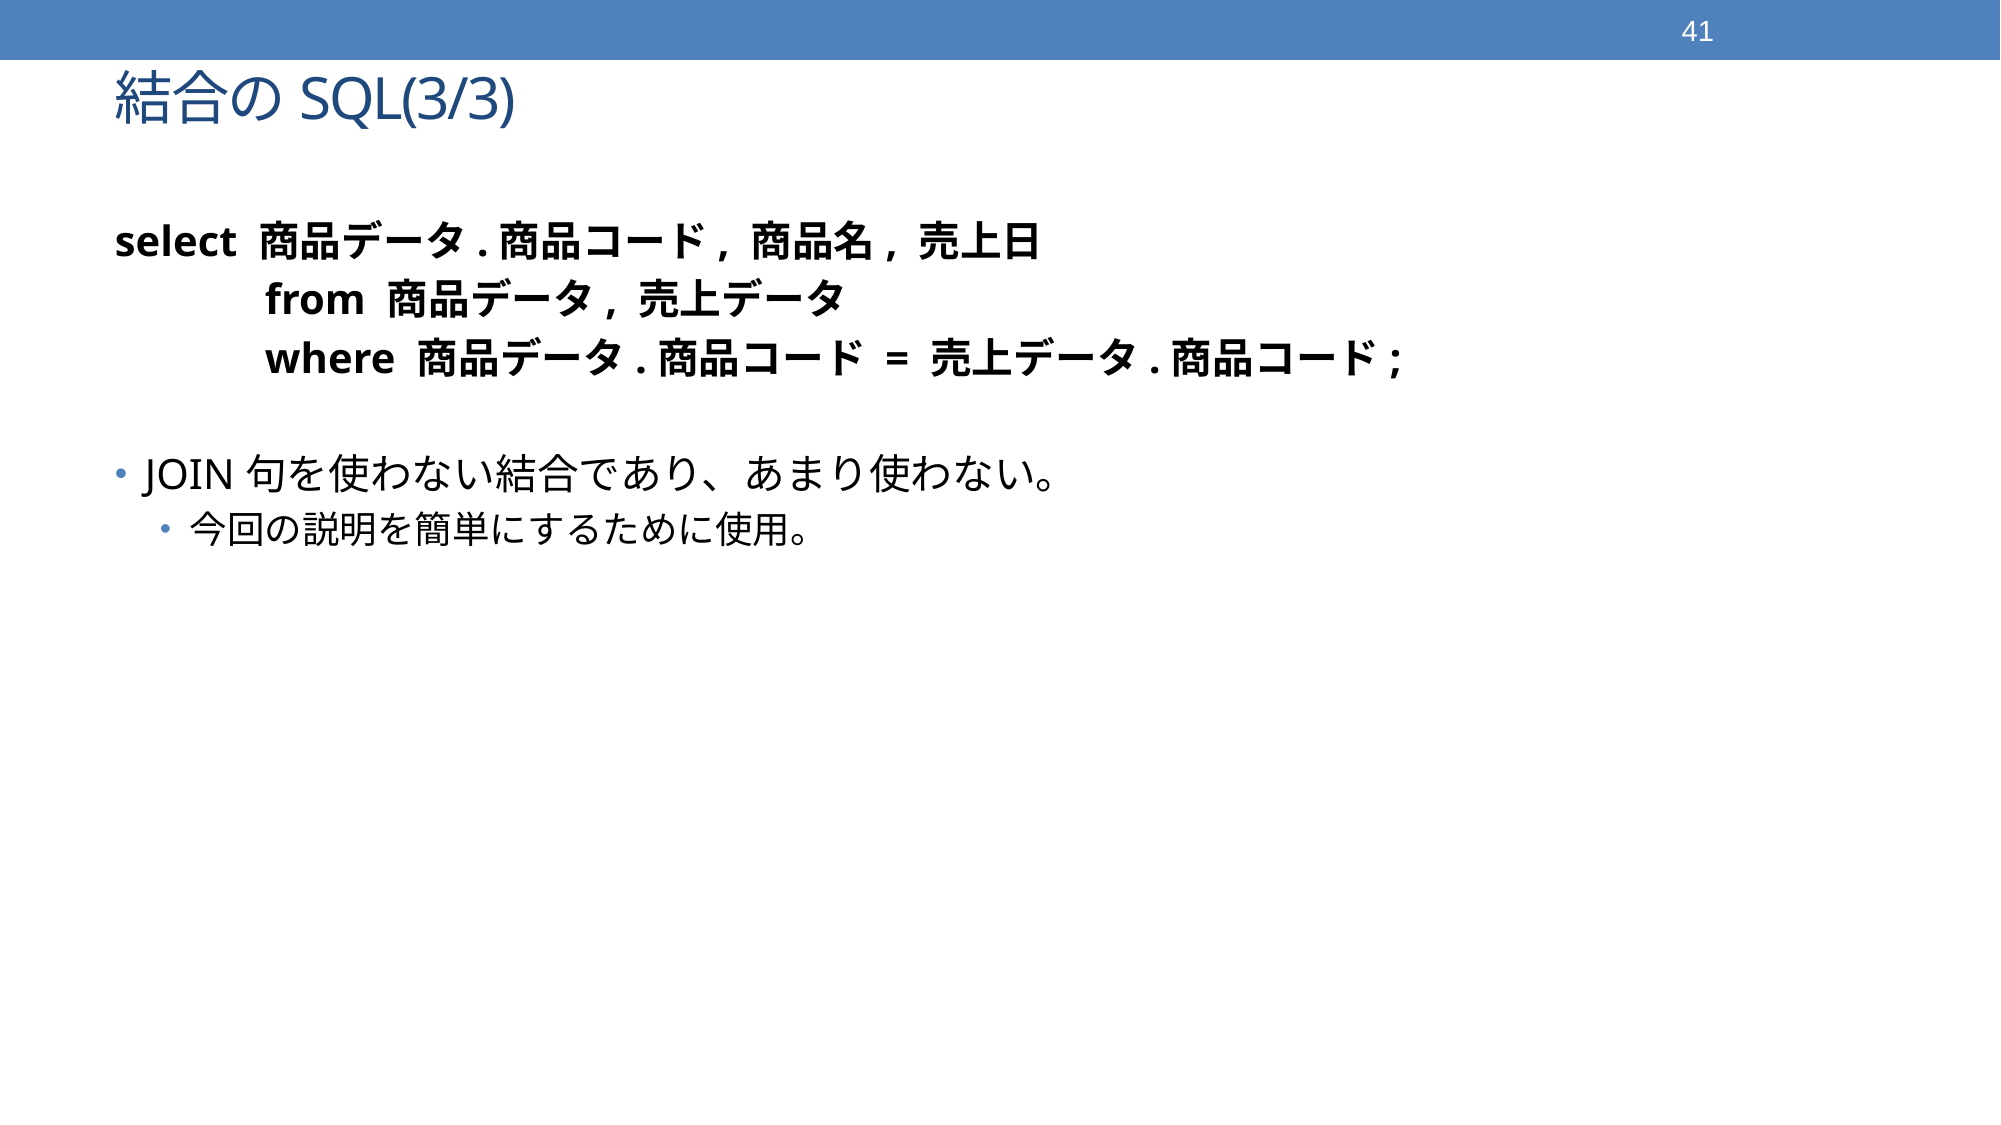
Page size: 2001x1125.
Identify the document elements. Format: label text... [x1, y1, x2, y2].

list select 商品データ.商品コード, 商品名, 売上日 from 商品データ, 売上データ where 商品データ.商品コード = 売上データ.商品コード; JOIN句を使わない結合であり、あまり使わない。 今回の説明を簡単にするために使用。 [99, 149, 1900, 1063]
slide_number 41 [1666, 3, 1900, 57]
title 結合のSQL(3/3) [99, 59, 1900, 133]
